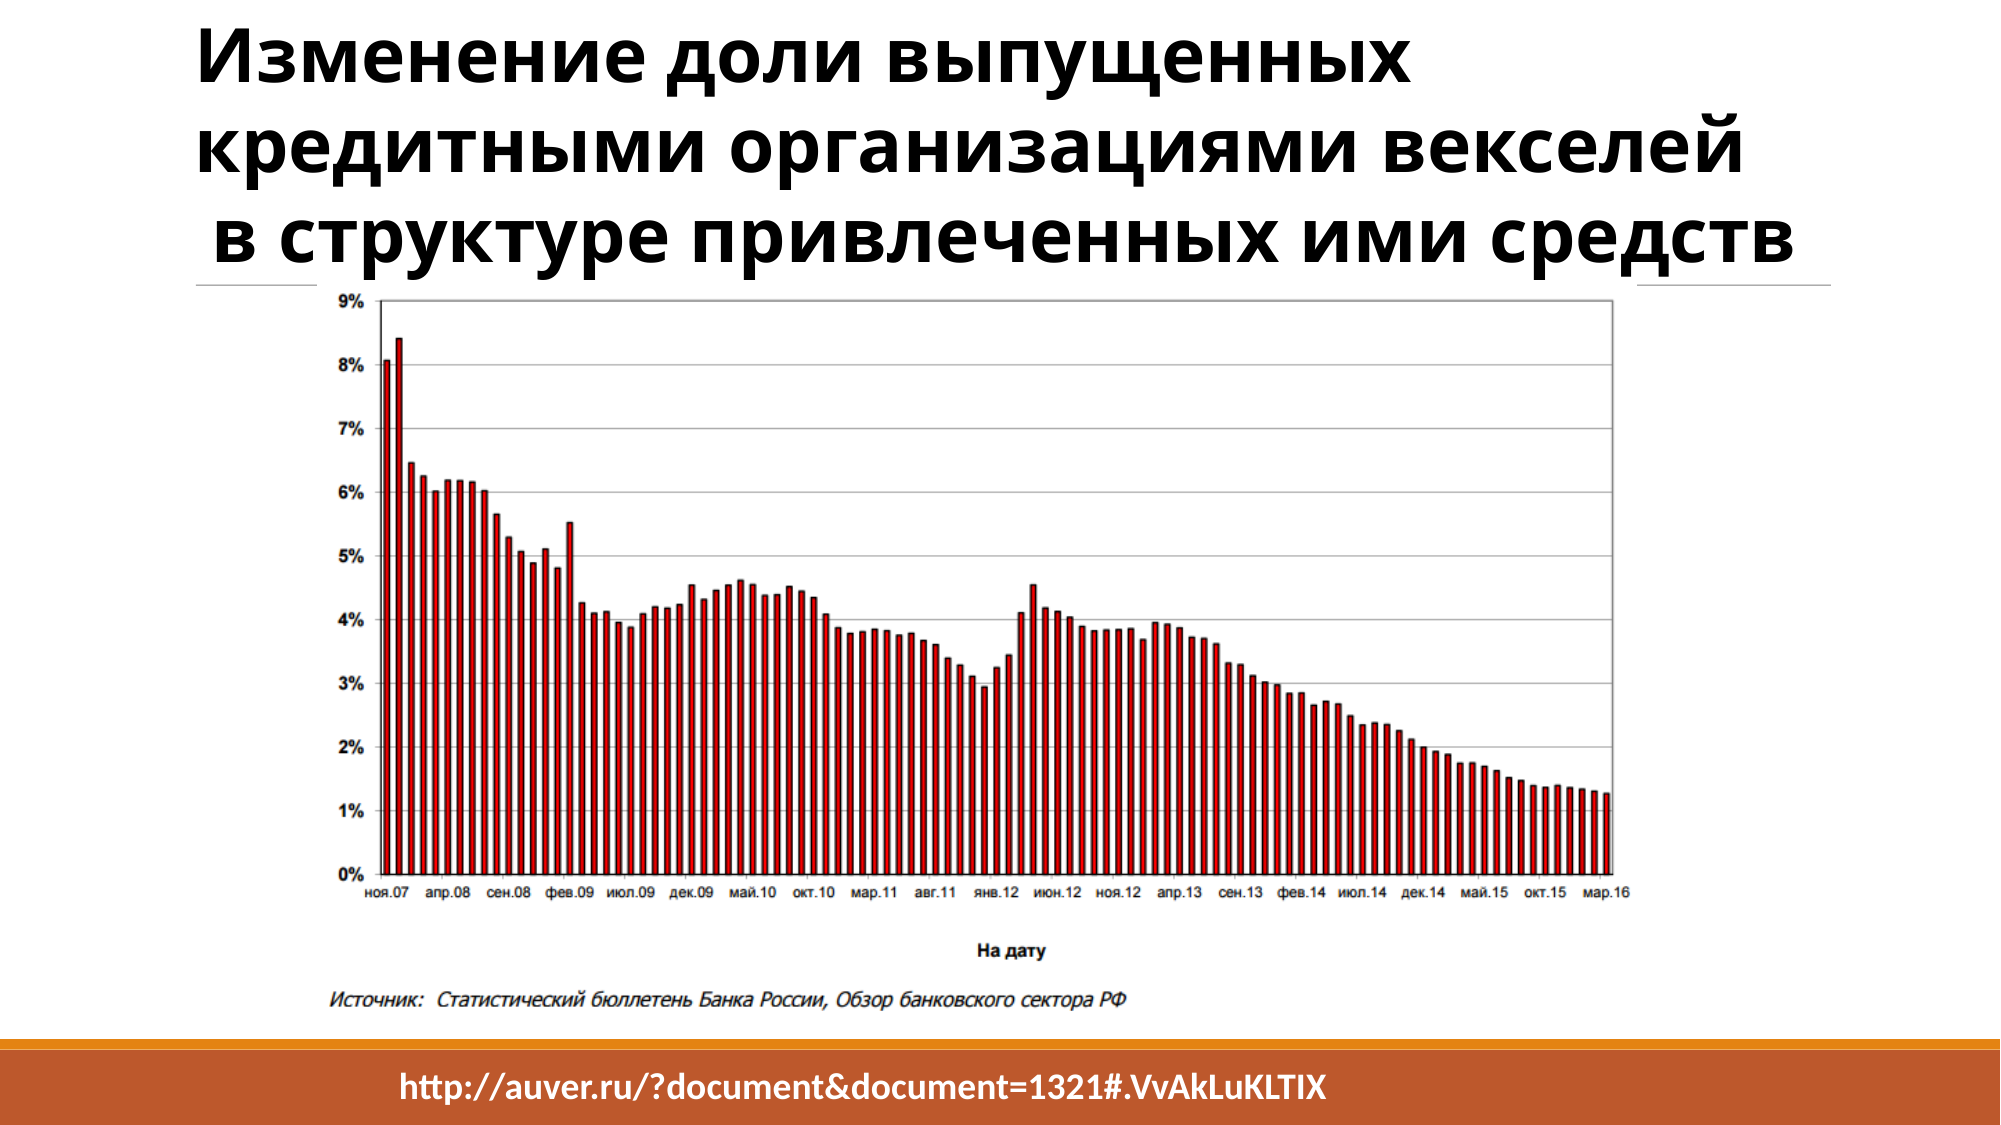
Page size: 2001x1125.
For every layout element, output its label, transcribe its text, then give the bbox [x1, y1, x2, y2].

picture [317, 284, 1638, 1030]
text_box Изменение доли выпущенных кредитными организациями векселей в структуре привлеченных ими средств [180, 47, 1830, 285]
text_box http://auver.ru/?document&document=1321#.VvAkLuKLTIX [384, 1054, 1665, 1115]
